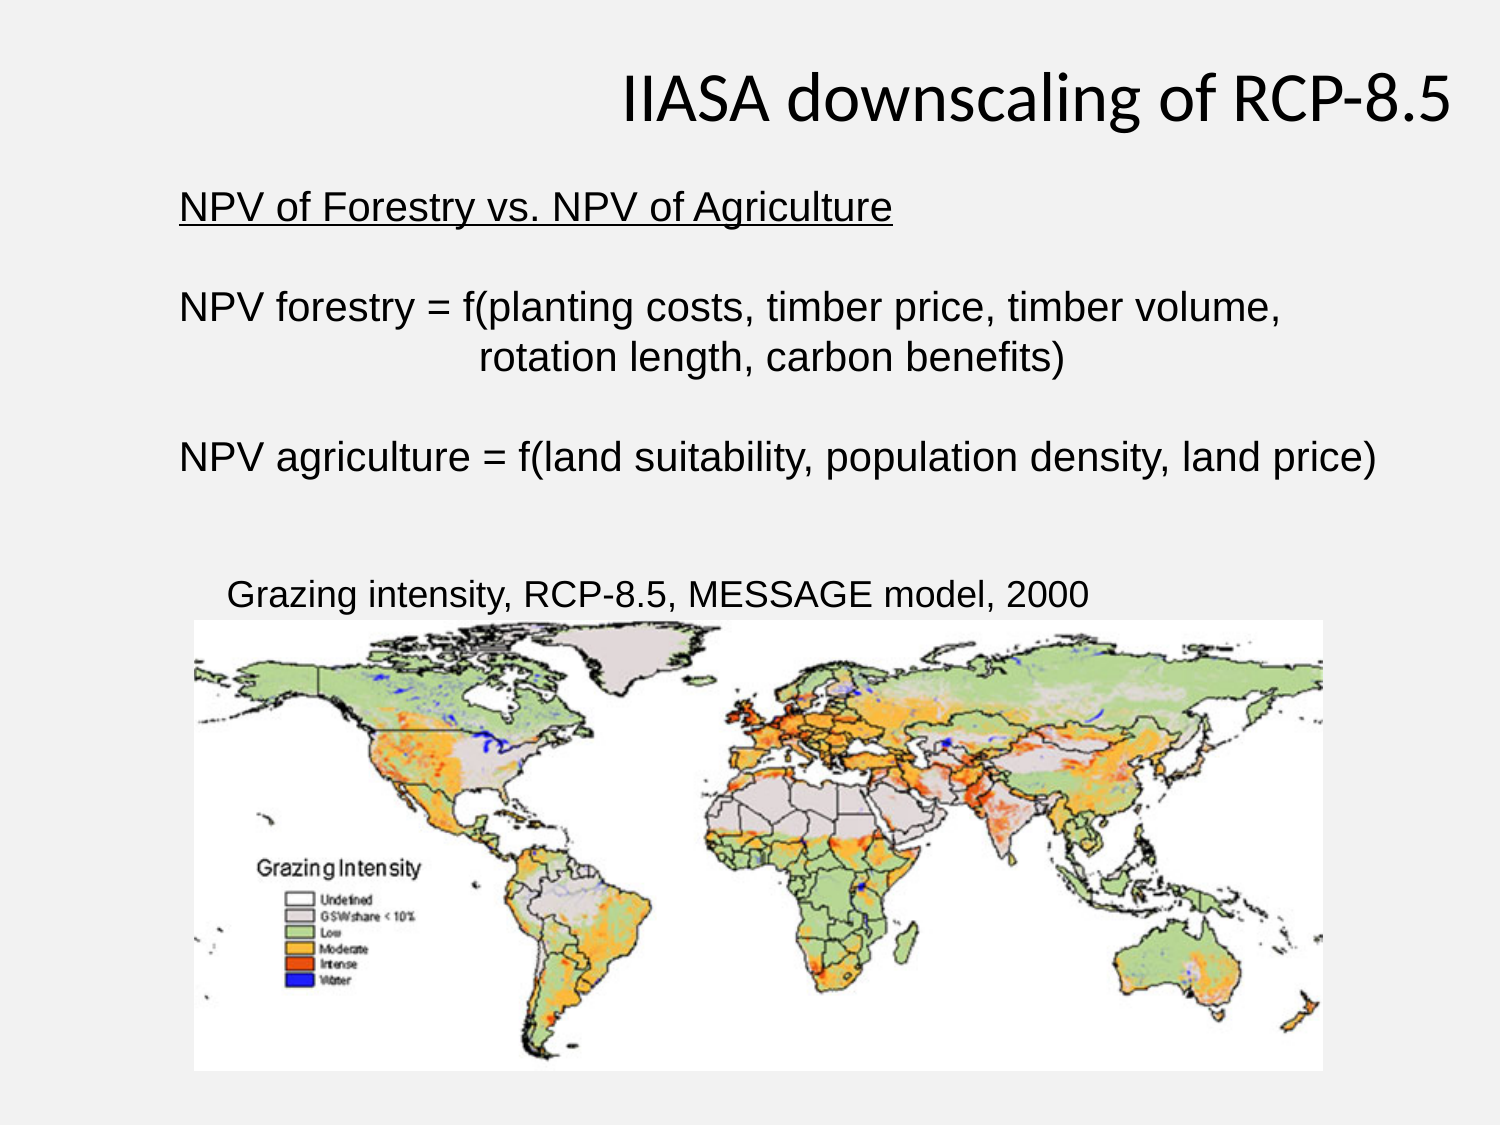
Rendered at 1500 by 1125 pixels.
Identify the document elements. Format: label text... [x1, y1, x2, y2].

text_box Grazing intensity, RCP-8.5, MESSAGE model, 2000 [211, 562, 1105, 618]
picture [194, 620, 1324, 1071]
text_box NPV of Forestry vs. NPV of Agriculture NPV forestry = f(planting costs, timber price, timber volume, rotation length, carbon benefits) NPV agriculture = f(land suitability, population density, land price) [164, 172, 1393, 488]
title IIASA downscaling of RCP-8.5 [194, 42, 1470, 143]
